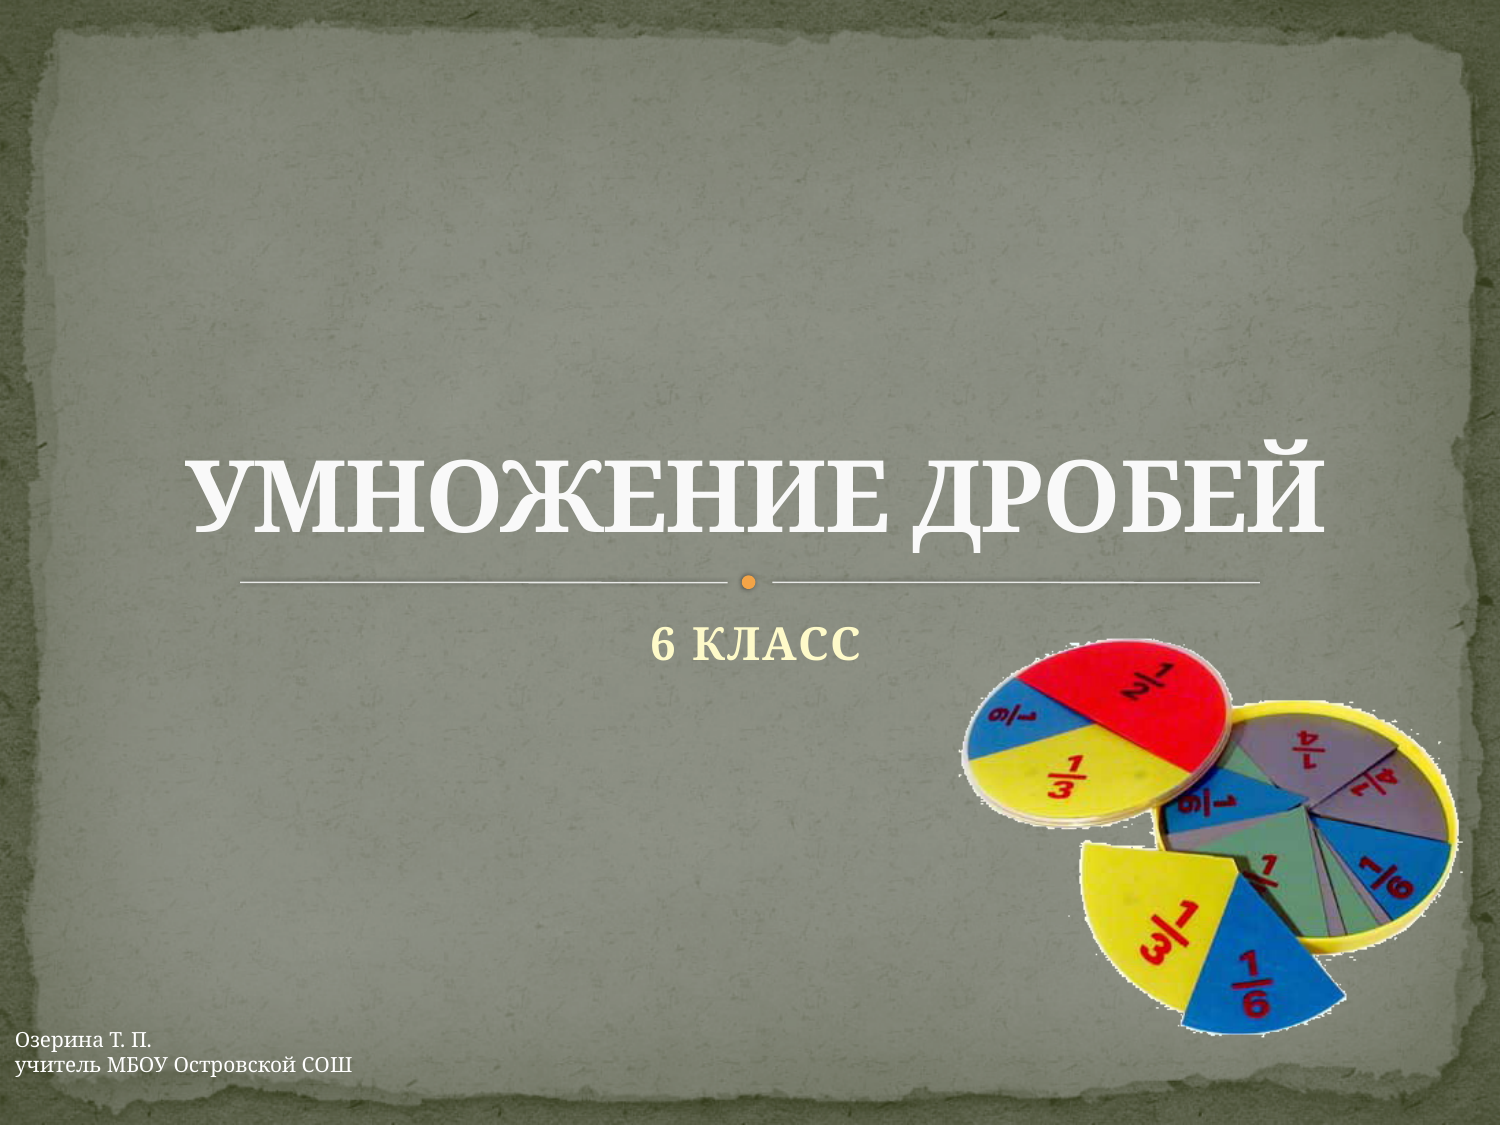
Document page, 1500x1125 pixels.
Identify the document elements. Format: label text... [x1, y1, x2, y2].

title УМНОЖЕНИЕ ДРОБЕЙ [74, 235, 1438, 561]
picture [937, 632, 1485, 1043]
subtitle 6 КЛАСС [75, 606, 1438, 795]
text_box Озерина Т. П. учитель МБОУ Островской СОШ [0, 1018, 774, 1084]
